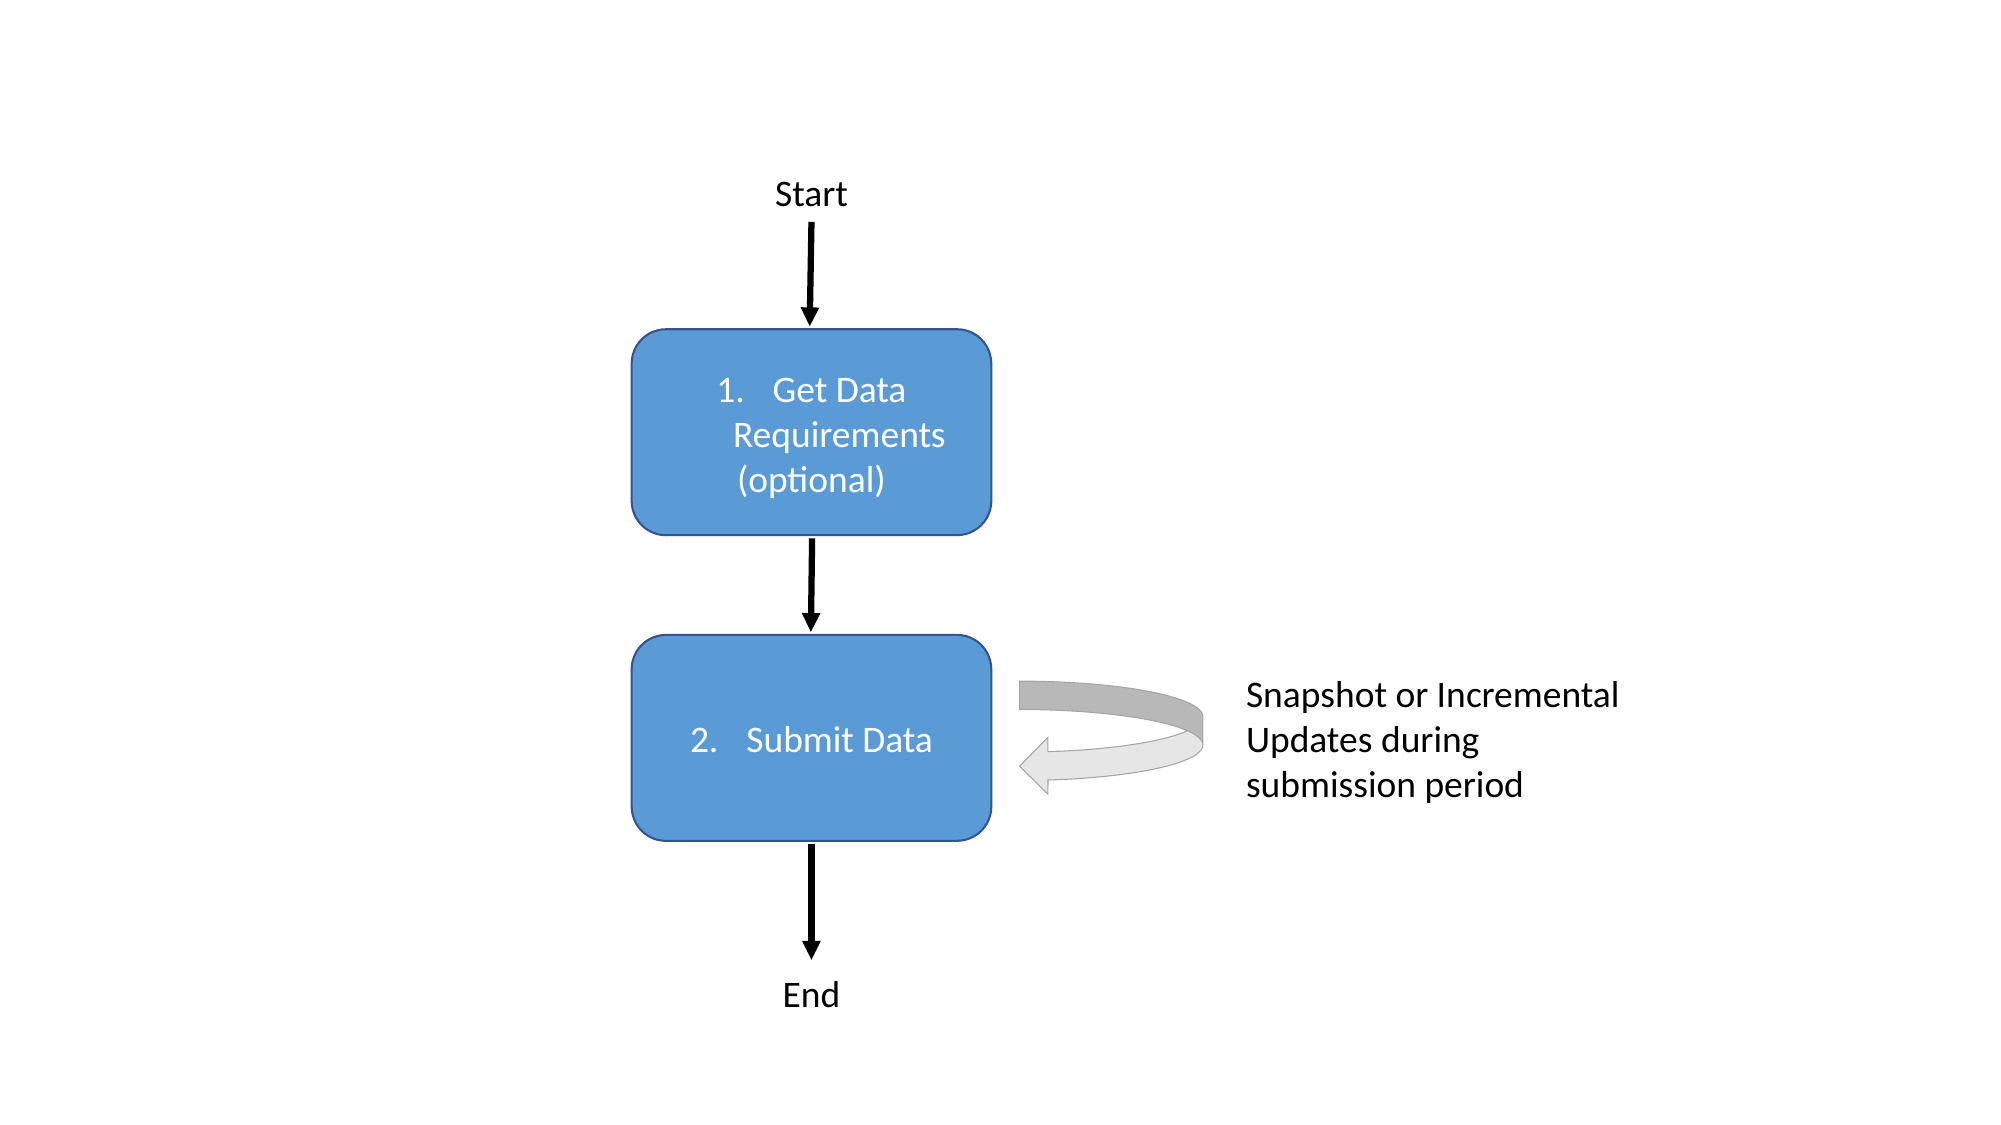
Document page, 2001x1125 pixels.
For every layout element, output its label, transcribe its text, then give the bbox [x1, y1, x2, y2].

text_box Start [691, 162, 932, 222]
text_box End [691, 962, 932, 1023]
text_box Get Data Requirements (optional) [630, 328, 993, 537]
text_box [1018, 680, 1204, 796]
text_box Submit Data [630, 633, 993, 842]
text_box Snapshot or Incremental Updates during submission period [1231, 662, 1663, 812]
